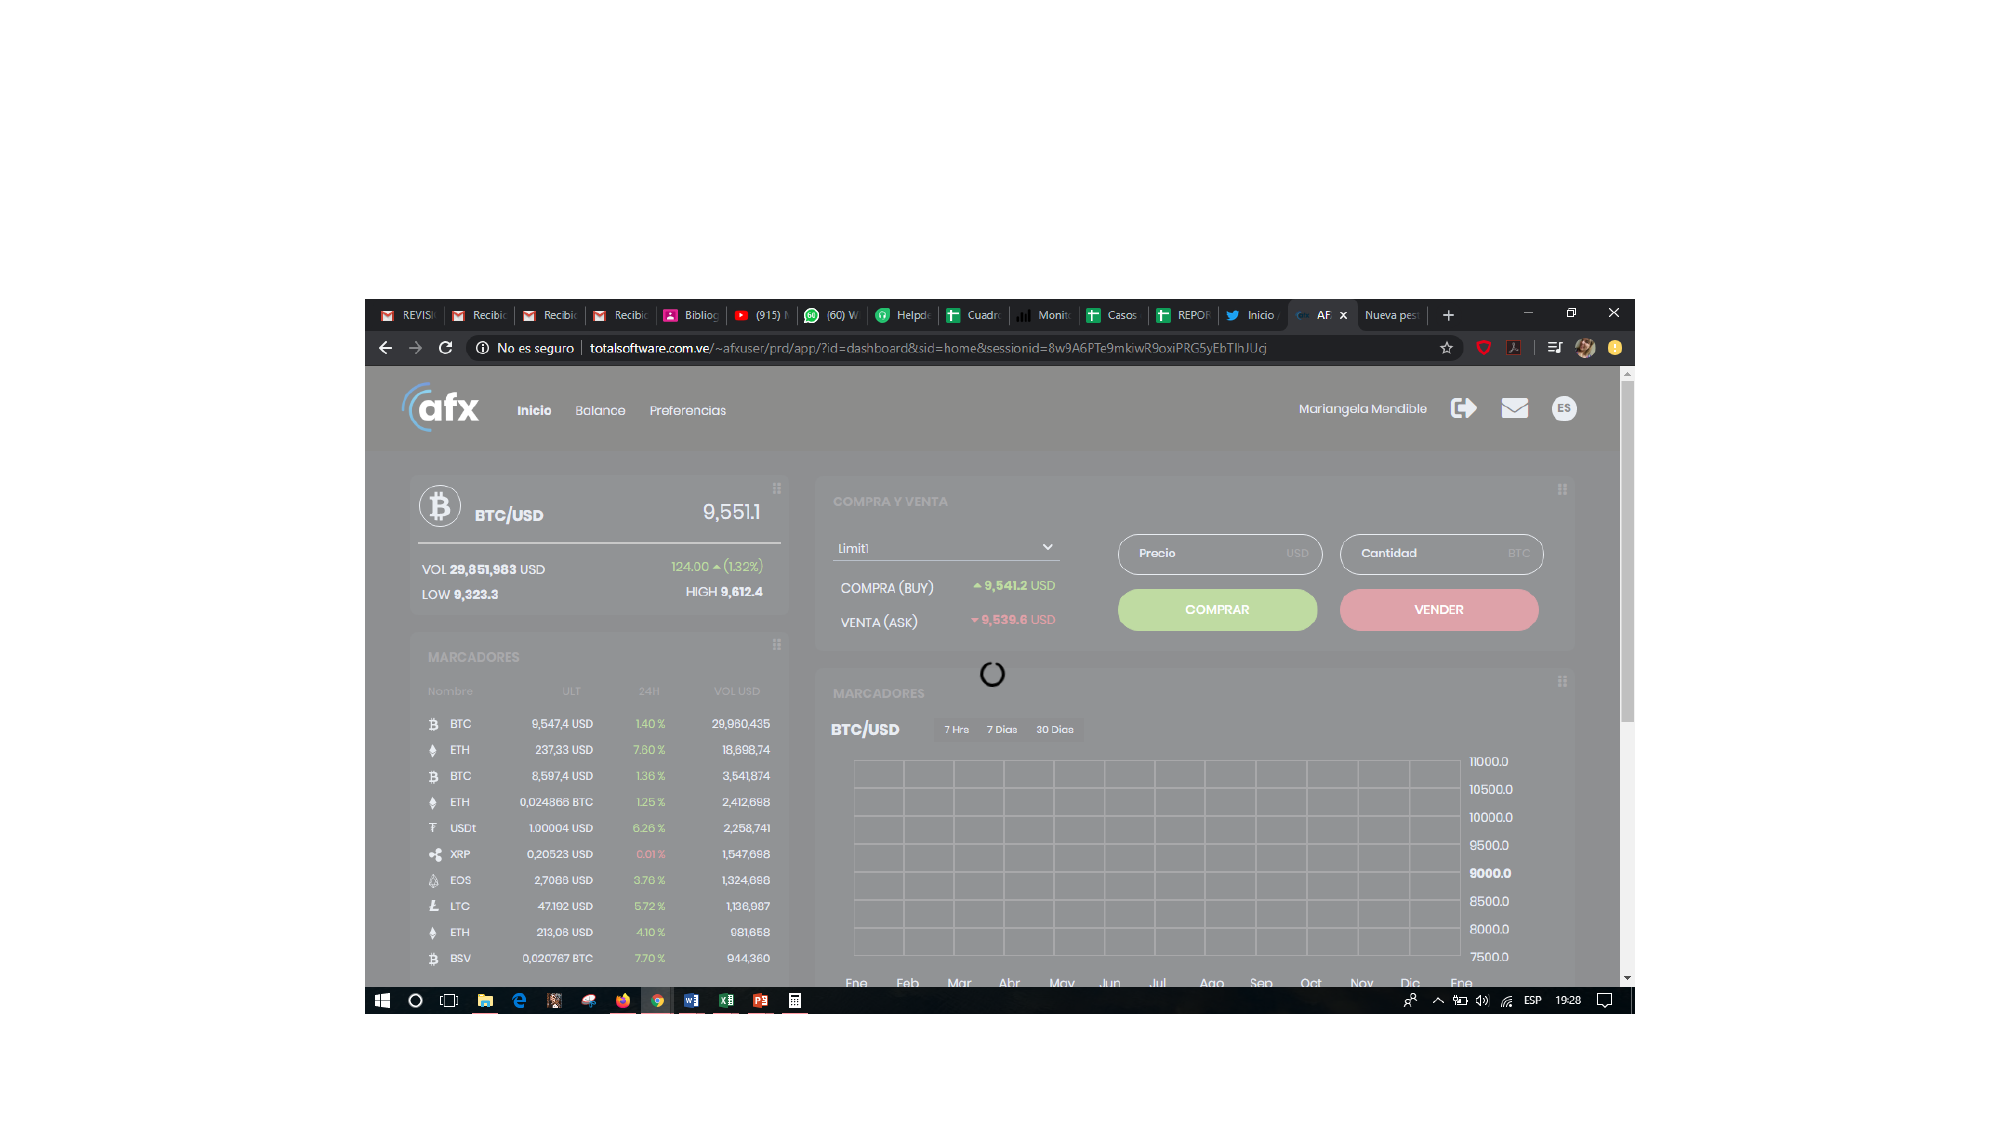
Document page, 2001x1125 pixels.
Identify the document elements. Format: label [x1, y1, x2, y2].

list [365, 299, 1635, 1014]
